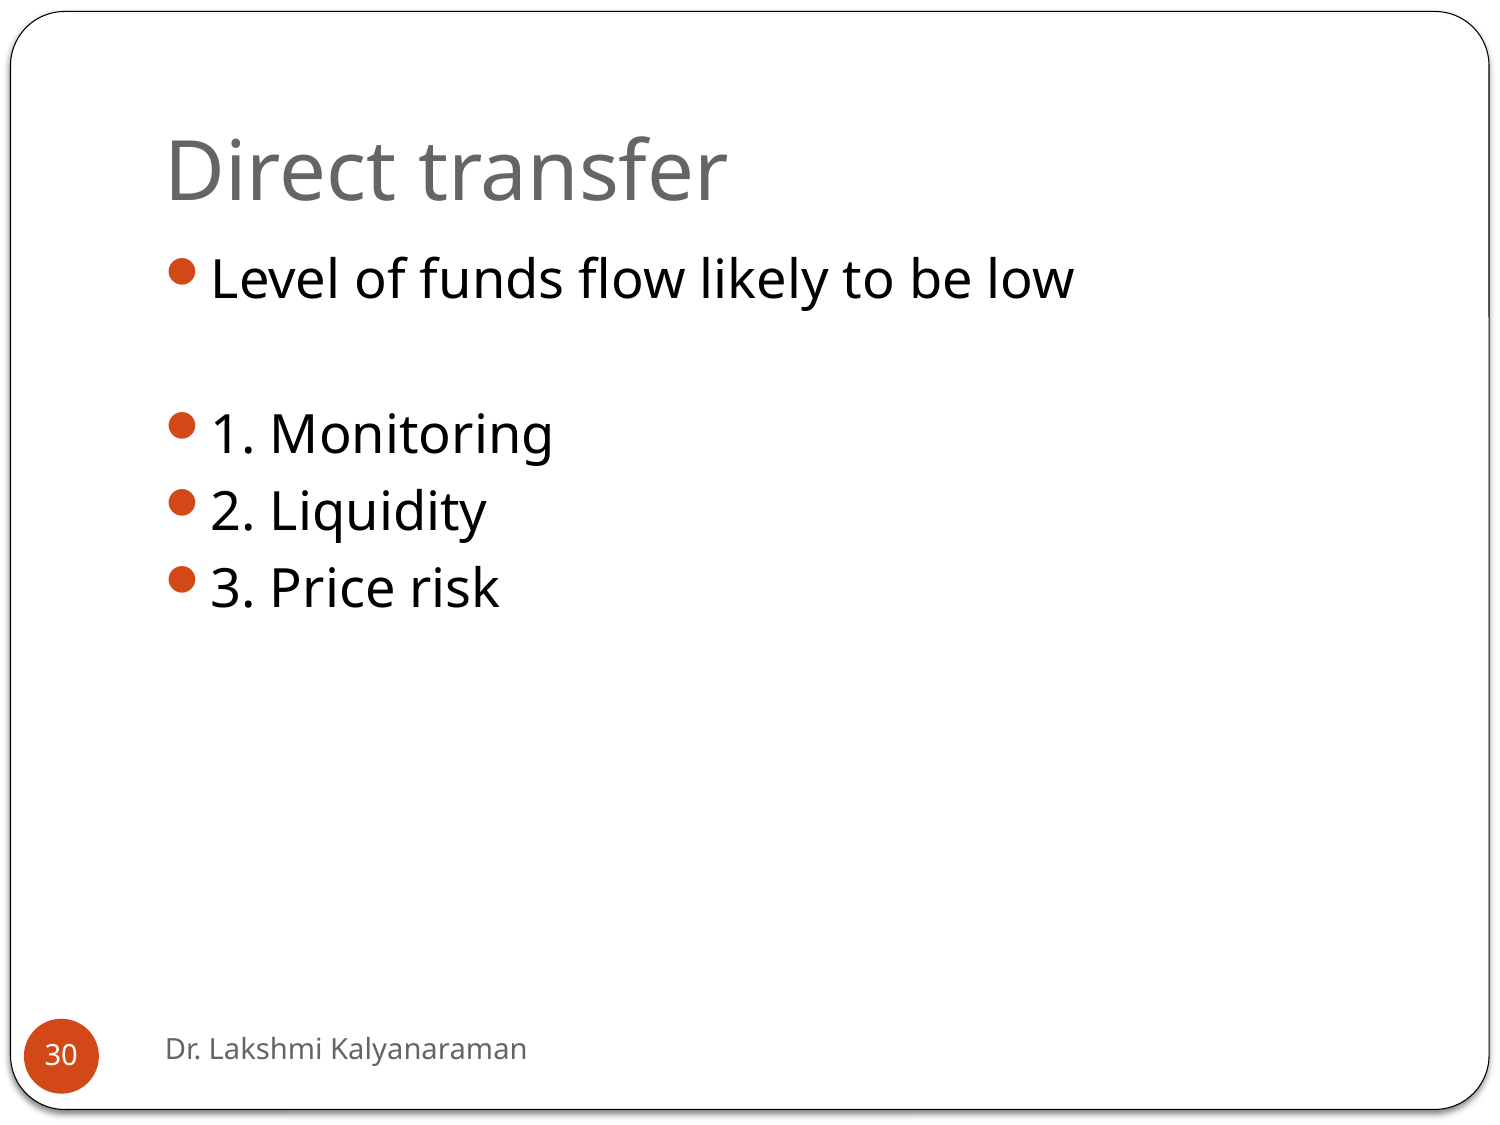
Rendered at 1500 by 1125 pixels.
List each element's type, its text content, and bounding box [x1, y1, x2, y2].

title Direct transfer [150, 45, 1425, 233]
footer Dr. Lakshmi Kalyanaraman [150, 1012, 800, 1088]
list Level of funds flow likely to be low 1. Monitoring 2. Liquidity 3. Price risk [150, 237, 1425, 988]
slide_number 30 [23, 1018, 99, 1094]
